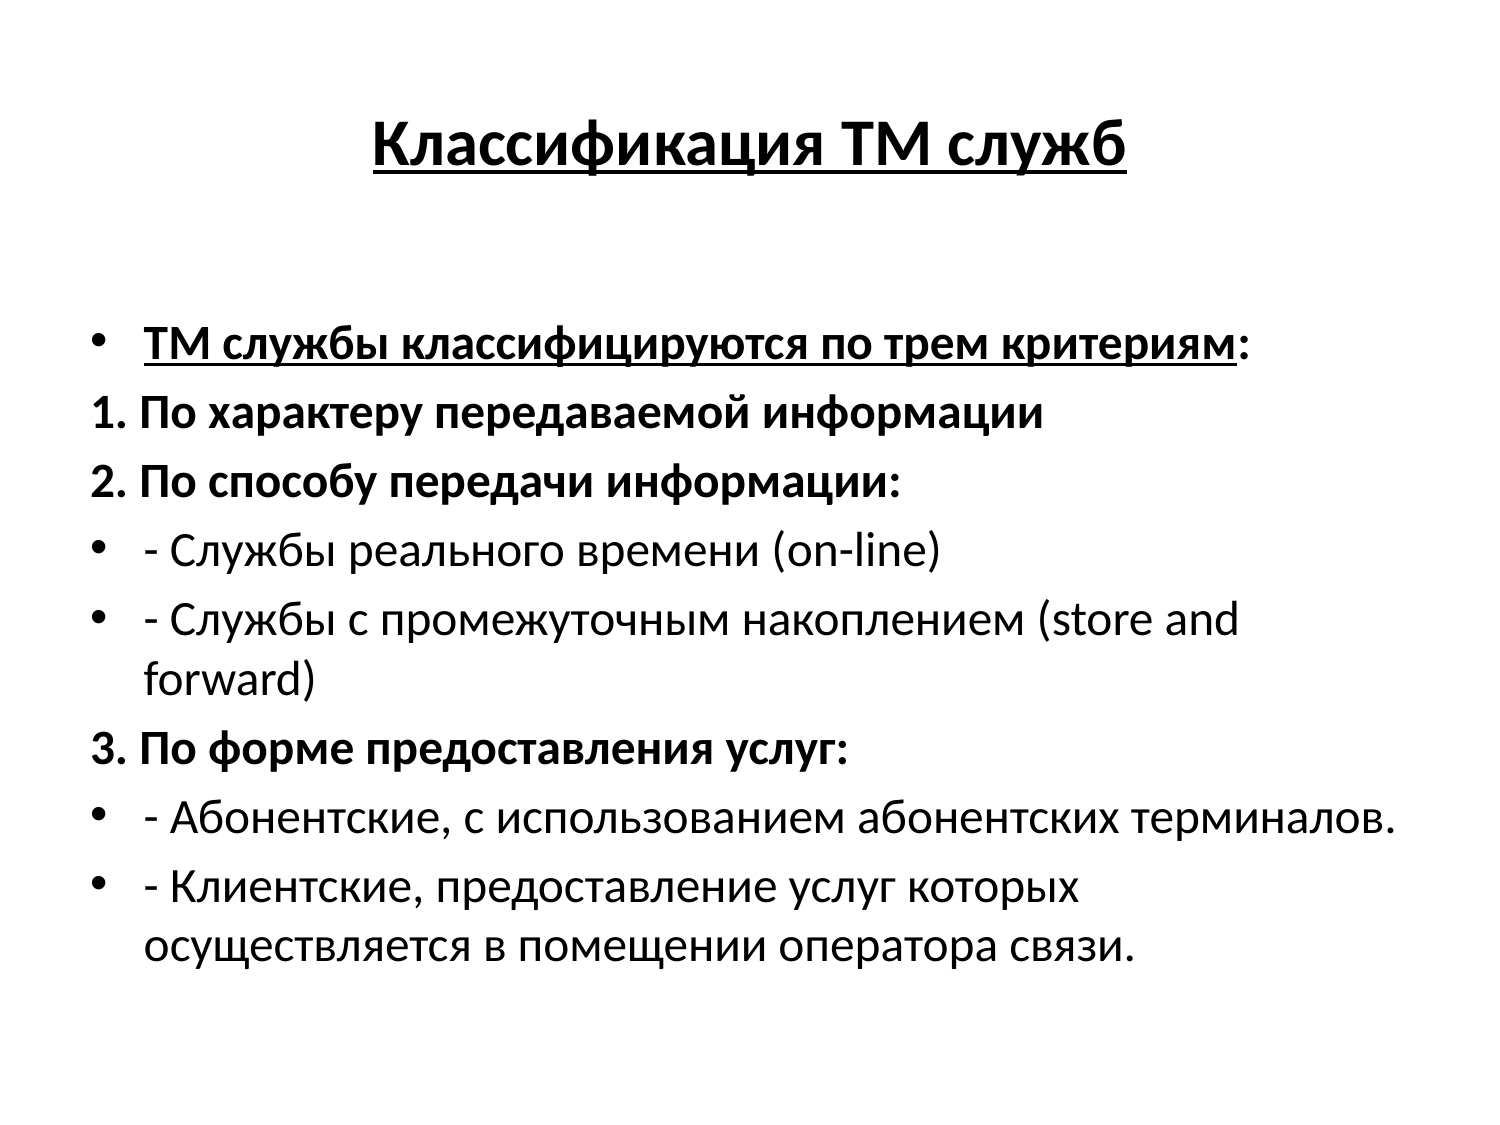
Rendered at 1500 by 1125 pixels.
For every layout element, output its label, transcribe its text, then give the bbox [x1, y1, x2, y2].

title Классификация ТМ служб [75, 45, 1425, 233]
list ТМ службы классифицируются по трем критериям: 1. По характеру передаваемой информации 2. По способу передачи информации: - Службы реального времени (on-line) - Службы с промежуточным накоплением (store and forward) 3. По форме предоставления услуг: - Абонентские, с использованием абонентских терминалов. - Клиентские, предоставление услуг которых осуществляется в помещении оператора связи. [75, 302, 1425, 1005]
